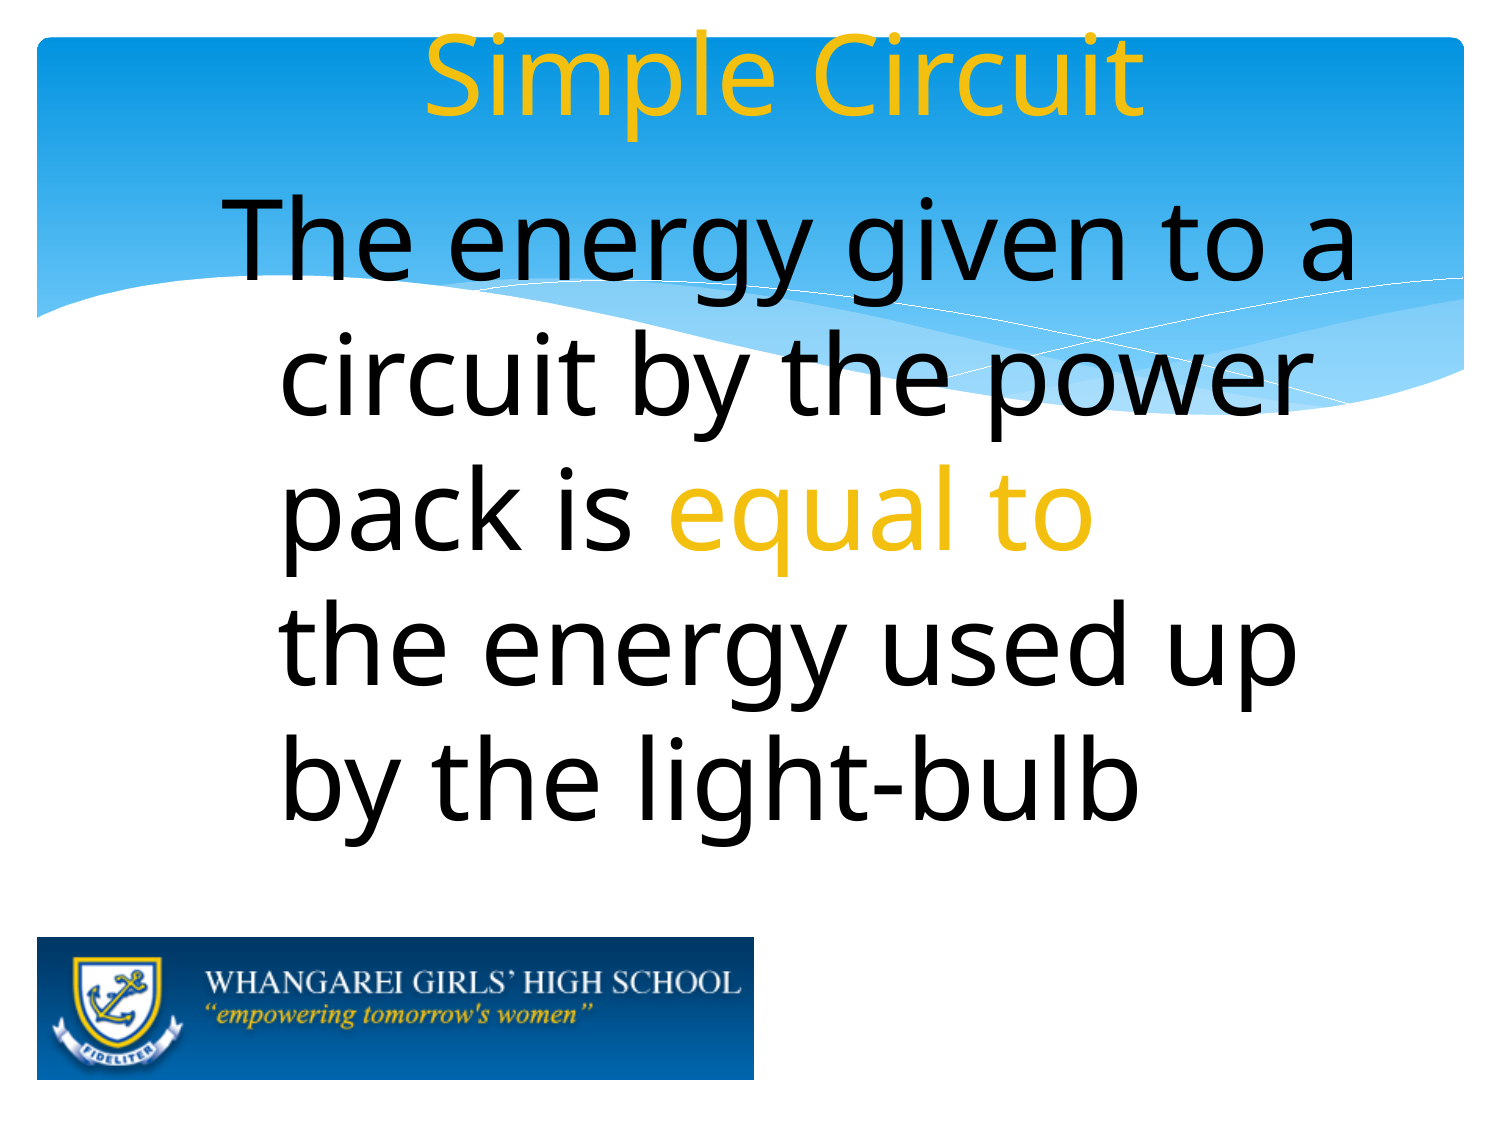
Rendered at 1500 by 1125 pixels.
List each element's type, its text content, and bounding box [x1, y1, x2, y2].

list Simple Circuit [407, 0, 1471, 149]
text_box The energy given to a circuit by the power pack is equal to the energy used up by the light-bulb [206, 160, 1471, 1024]
picture [37, 937, 754, 1080]
